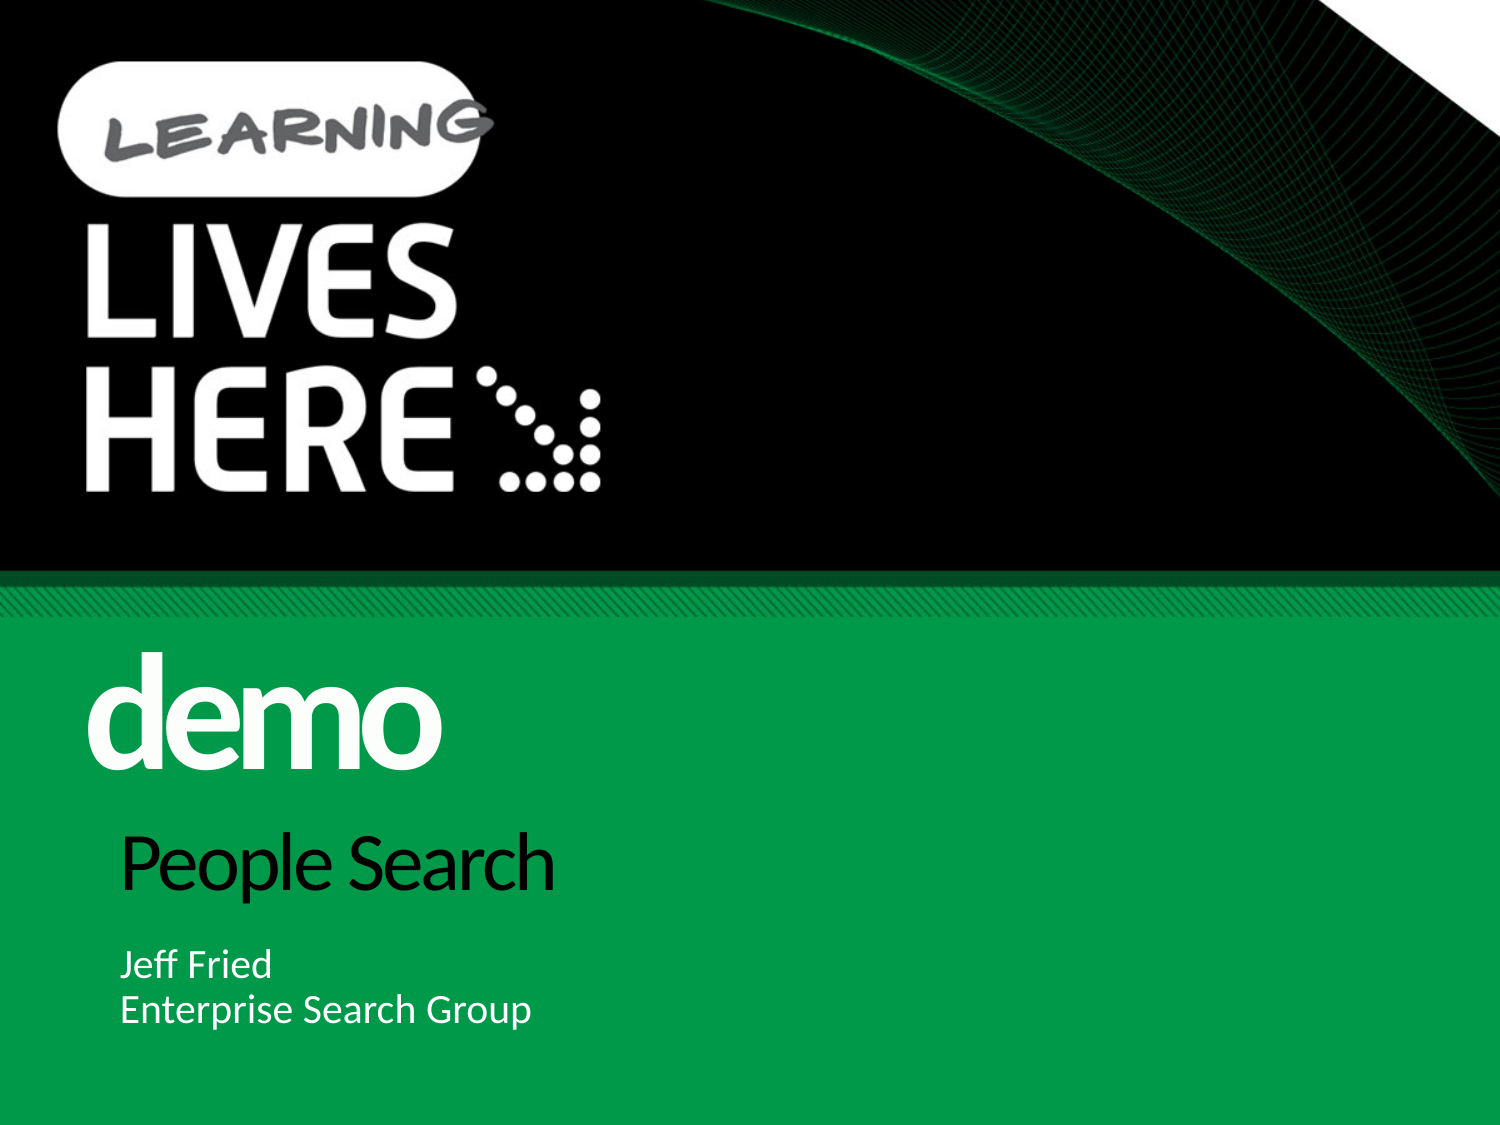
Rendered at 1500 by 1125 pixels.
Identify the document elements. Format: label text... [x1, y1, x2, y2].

title People Search [119, 818, 1375, 943]
subtitle Jeff Fried Enterprise Search Group [119, 942, 1236, 1019]
picture [0, 0, 1500, 1125]
list demo [83, 625, 1344, 800]
